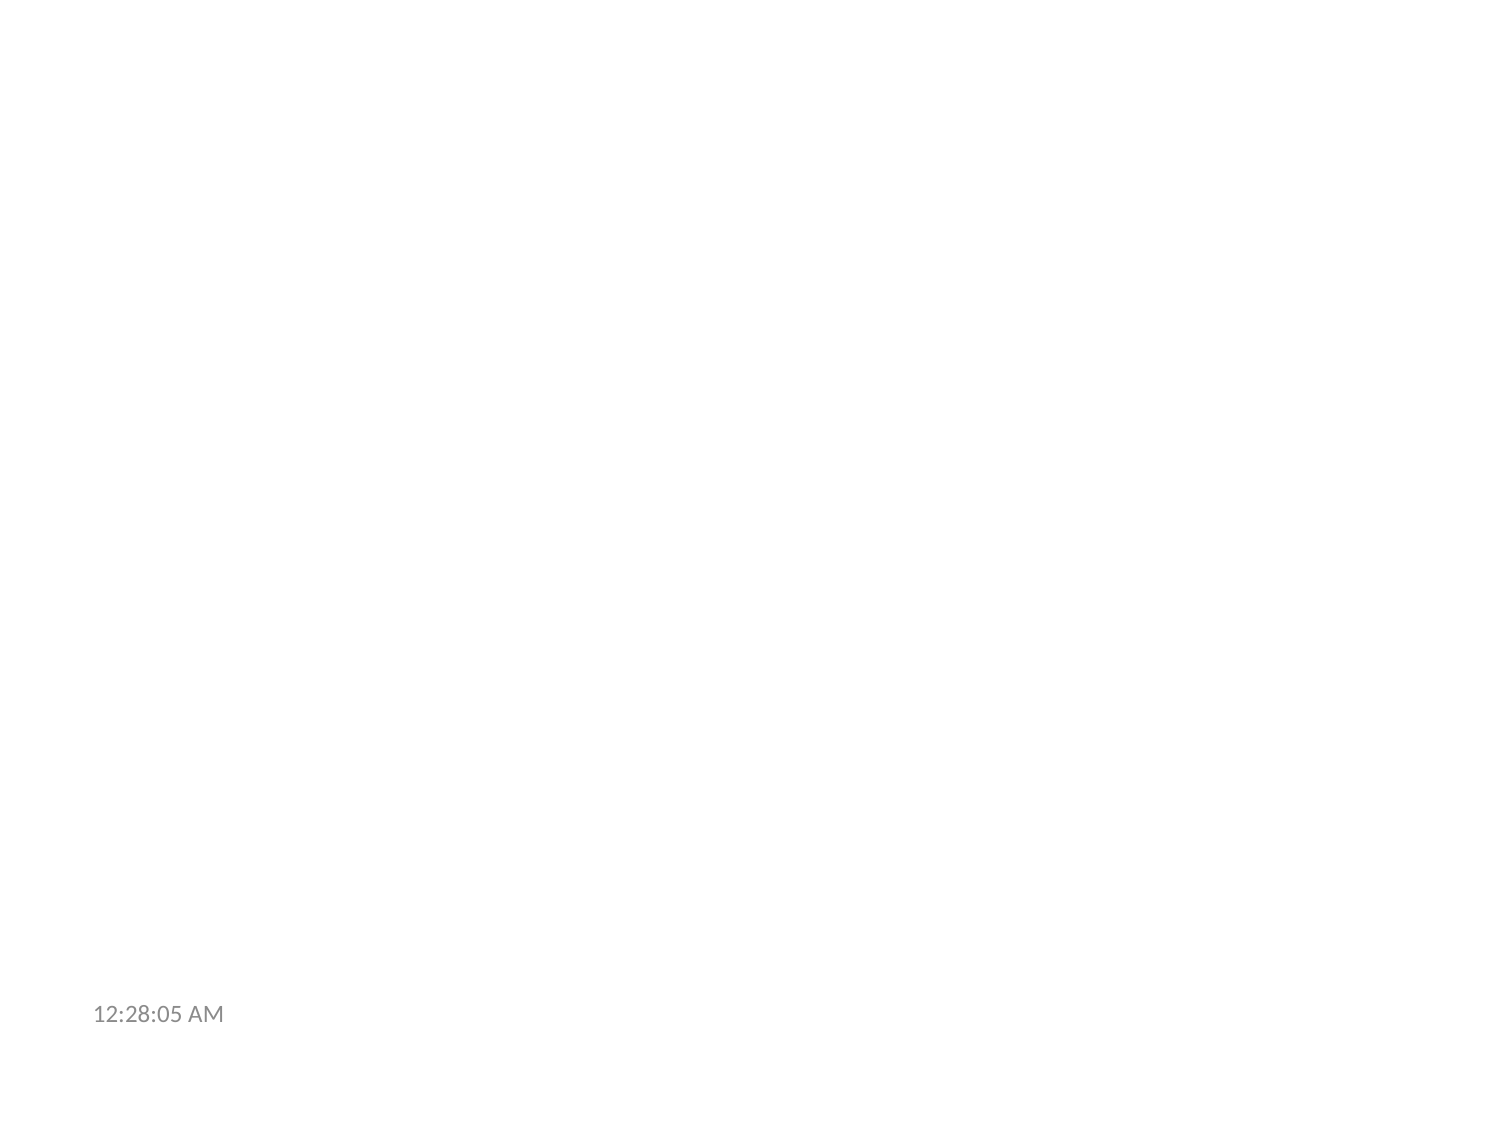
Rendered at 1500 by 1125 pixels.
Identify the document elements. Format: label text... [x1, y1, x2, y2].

text_box 3:35:09 PM [77, 982, 428, 1043]
